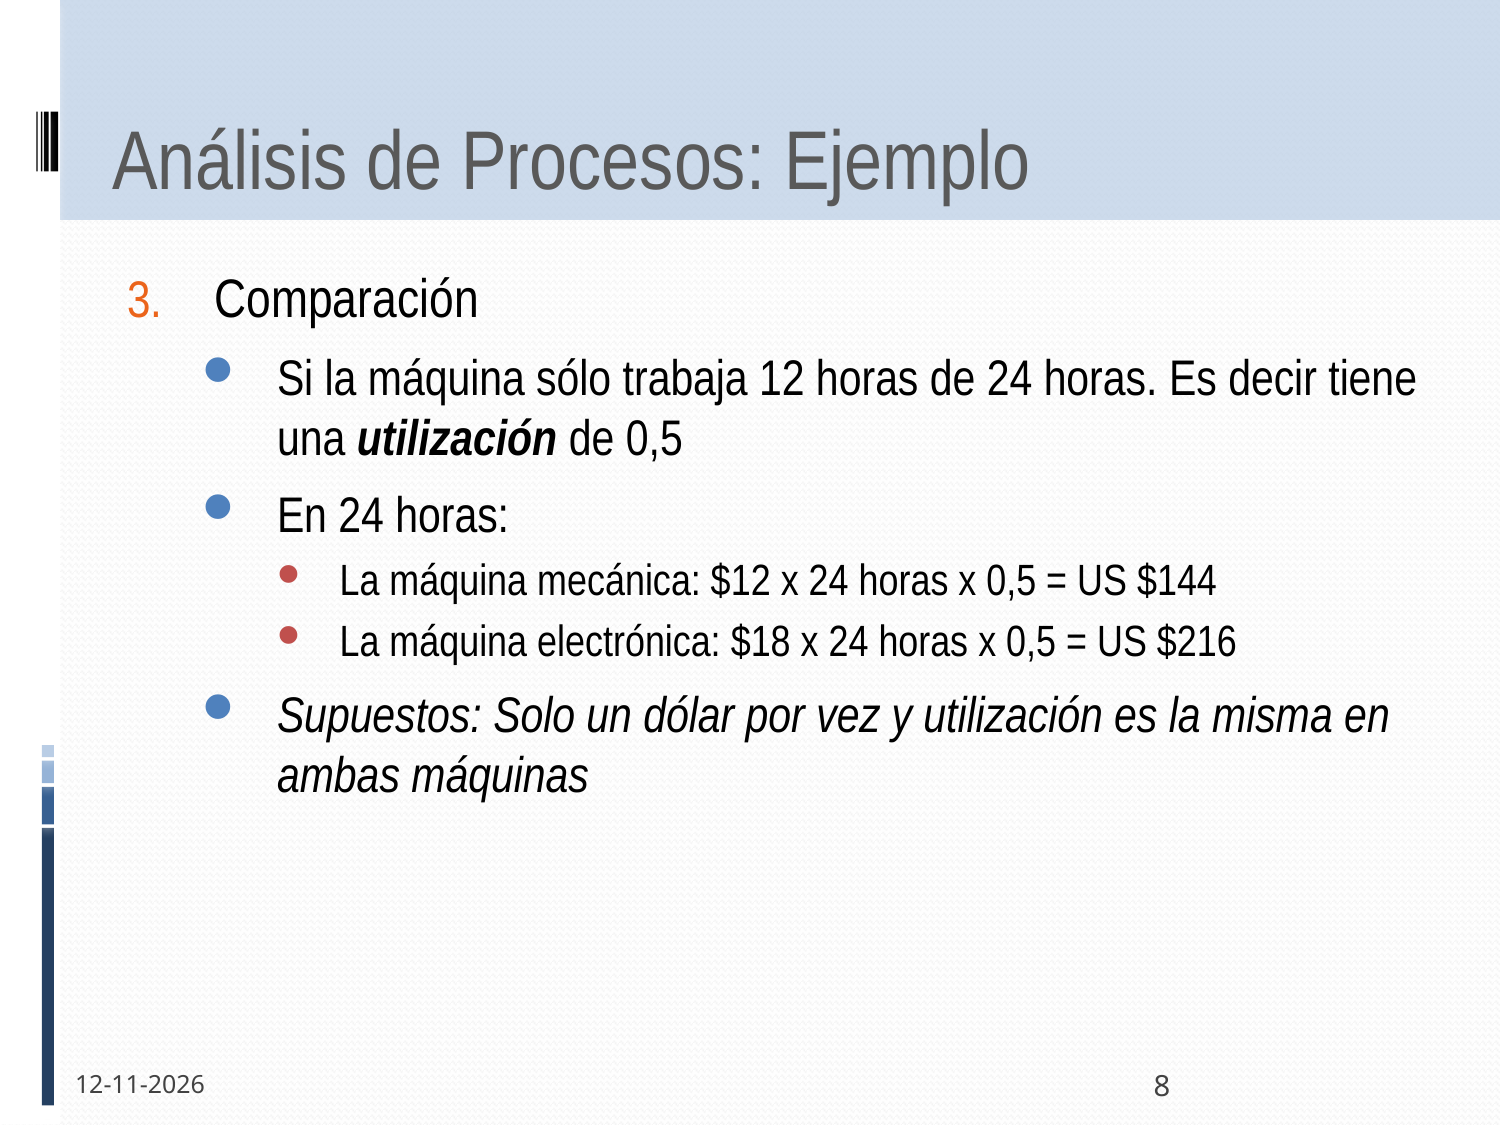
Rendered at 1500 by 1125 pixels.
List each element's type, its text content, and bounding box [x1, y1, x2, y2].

title Análisis de Procesos: Ejemplo [111, 18, 1436, 207]
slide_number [75, 1042, 243, 1103]
slide_number 8 [1045, 1046, 1171, 1107]
list Comparación Si la máquina sólo trabaja 12 horas de 24 horas. Es decir tiene una utilización de 0,5 En 24 horas: La máquina mecánica: $12 x 24 horas x 0,5 = US $144 La máquina electrónica: $18 x 24 horas x 0,5 = US $216 Supuestos: Solo un dólar por vez y utilización es la misma en ambas máquinas [111, 255, 1436, 1038]
